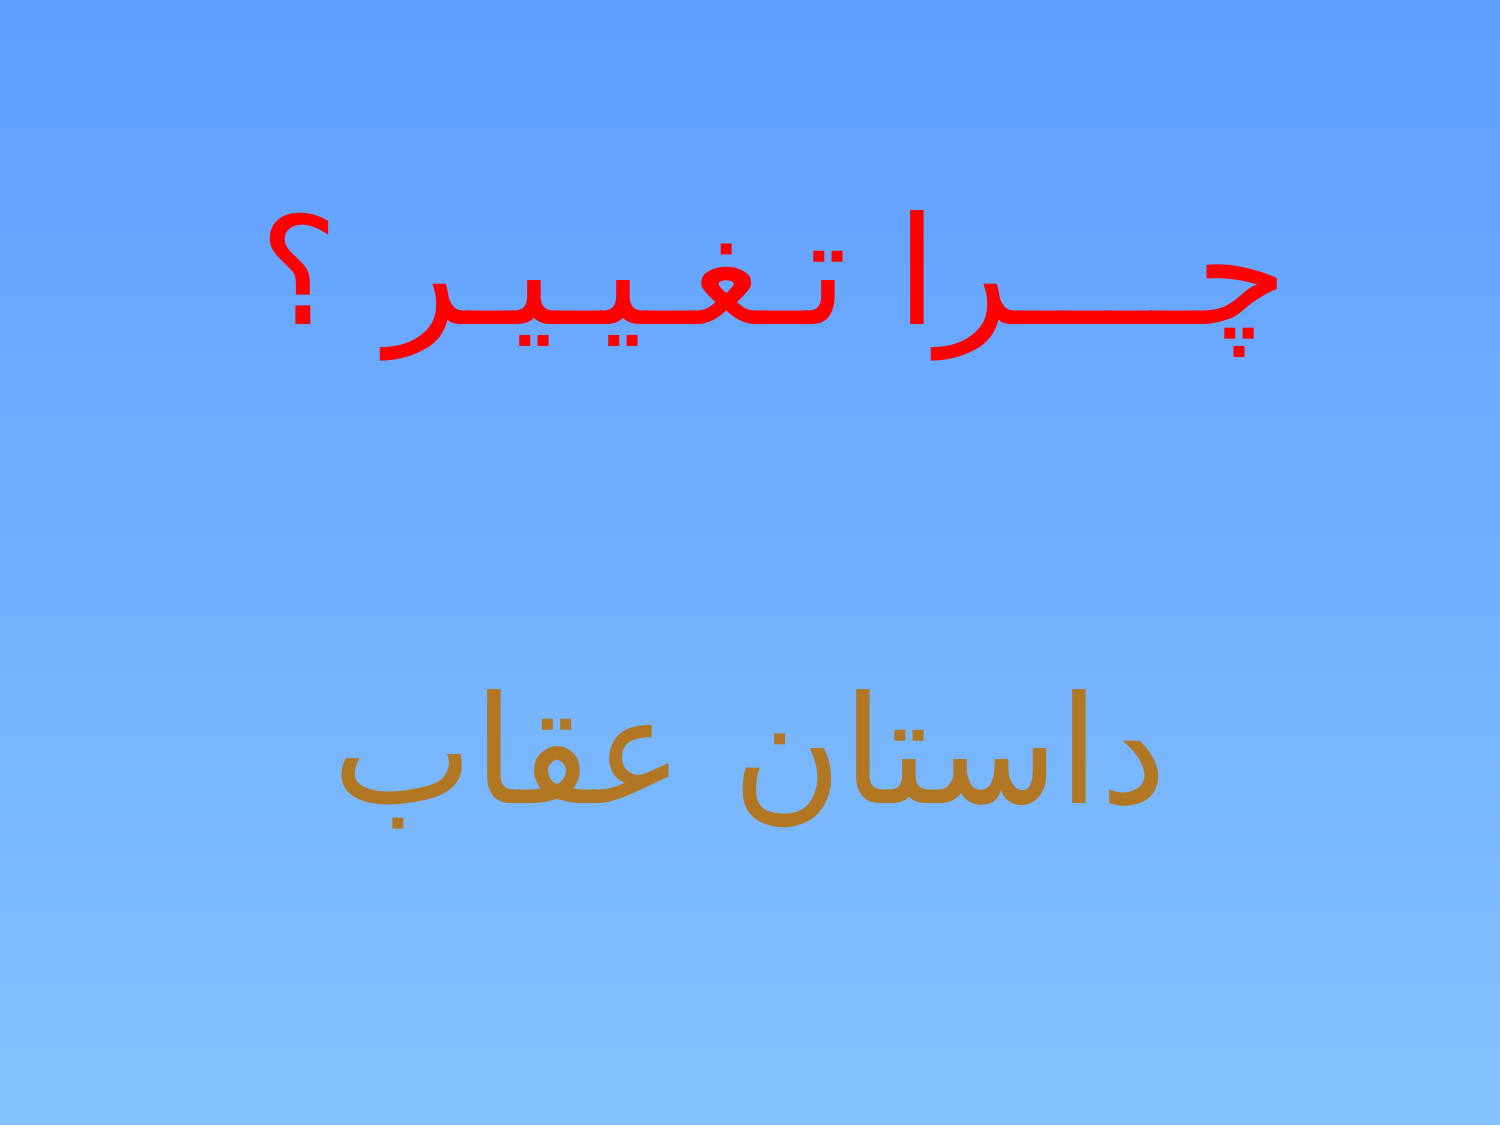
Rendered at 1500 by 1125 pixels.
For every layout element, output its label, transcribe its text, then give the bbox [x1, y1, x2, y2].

list چــــرا تـغـیـیـر ؟ [99, 164, 1450, 365]
list داستان عقاب [75, 643, 1425, 844]
